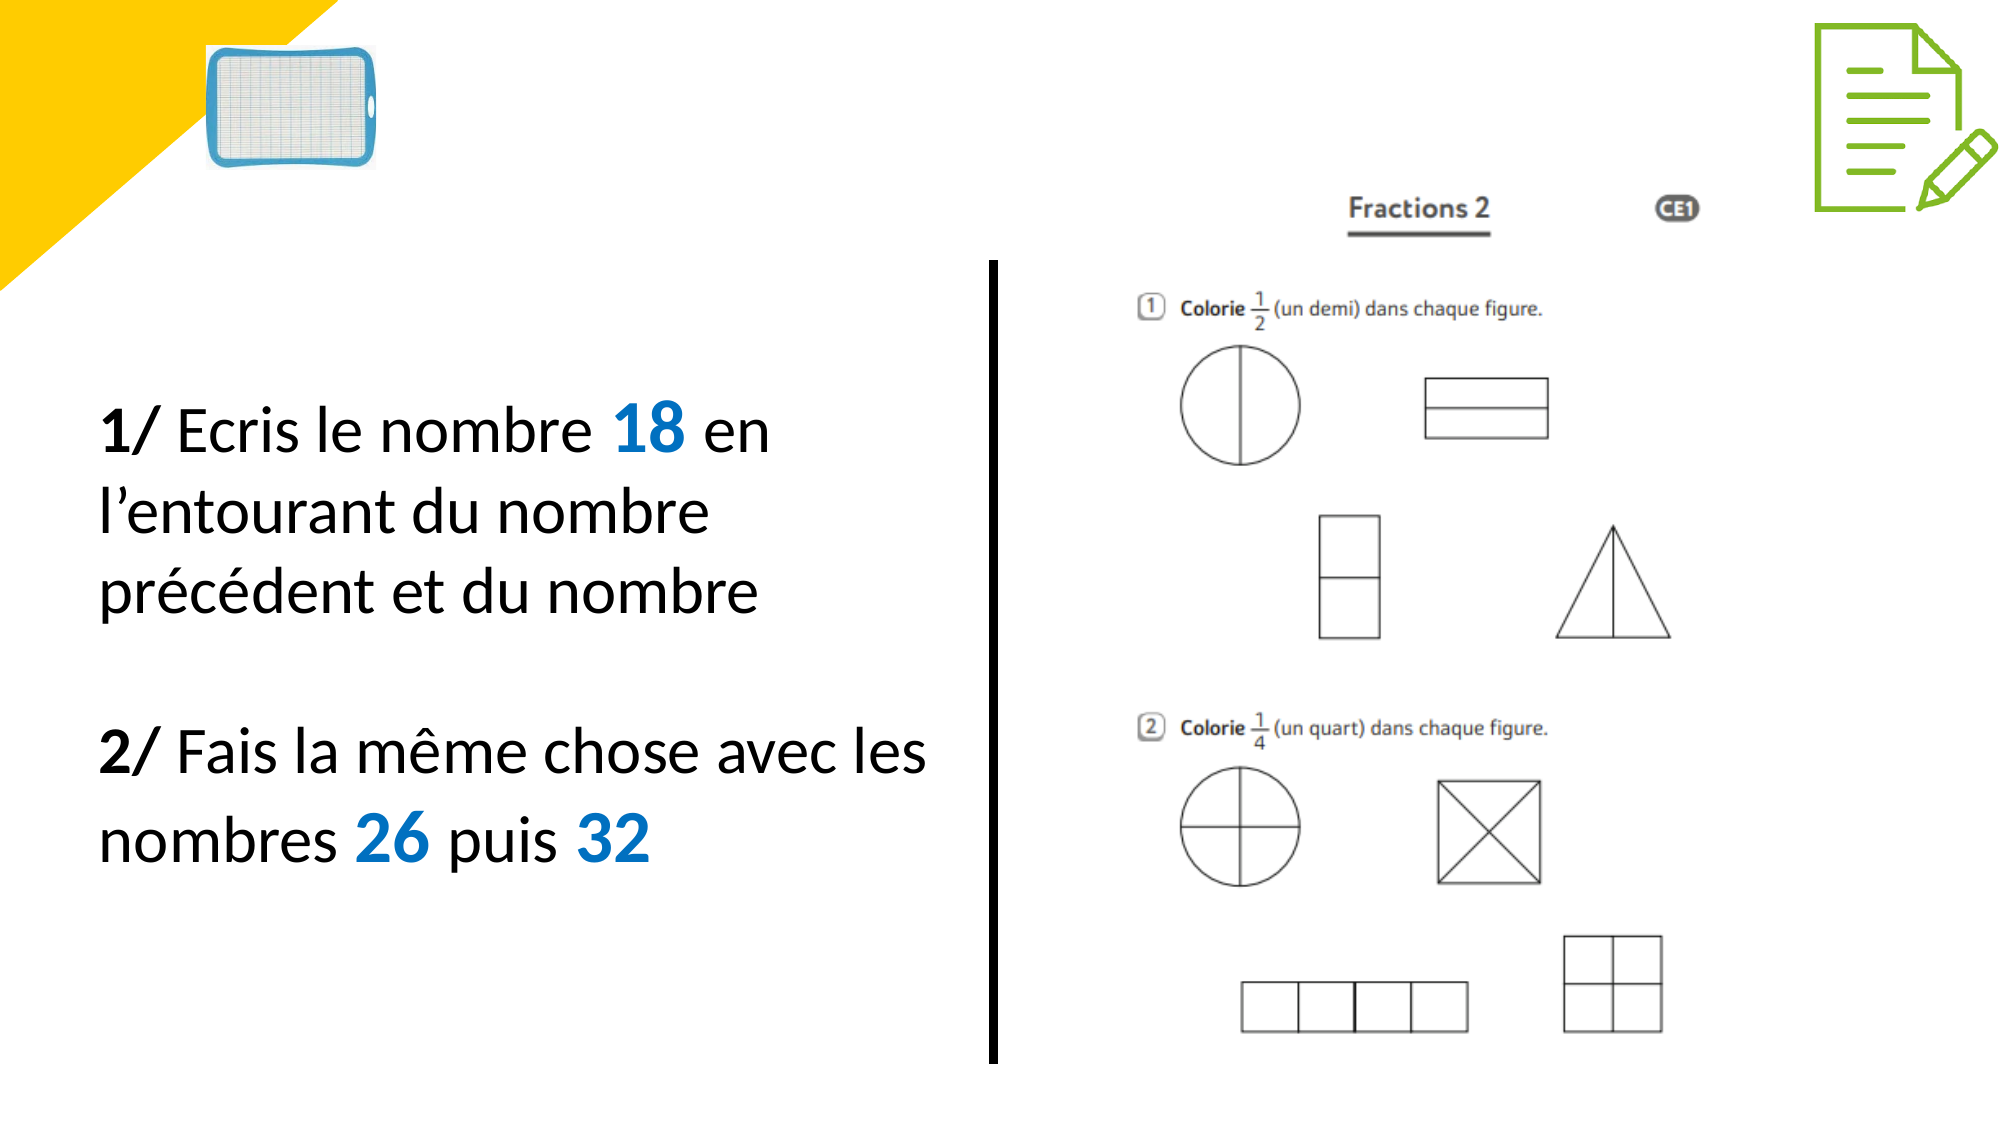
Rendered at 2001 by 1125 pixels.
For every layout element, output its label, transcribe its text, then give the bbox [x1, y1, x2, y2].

picture [205, 45, 377, 170]
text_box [0, 0, 337, 290]
picture [1812, 23, 2000, 212]
text_box 1/ Ecris le nombre 18 en l’entourant du nombre précédent et du nombre 2/ Fais la même chose avec les nombres 26 puis 32 [84, 369, 963, 885]
picture [1120, 169, 1709, 1042]
